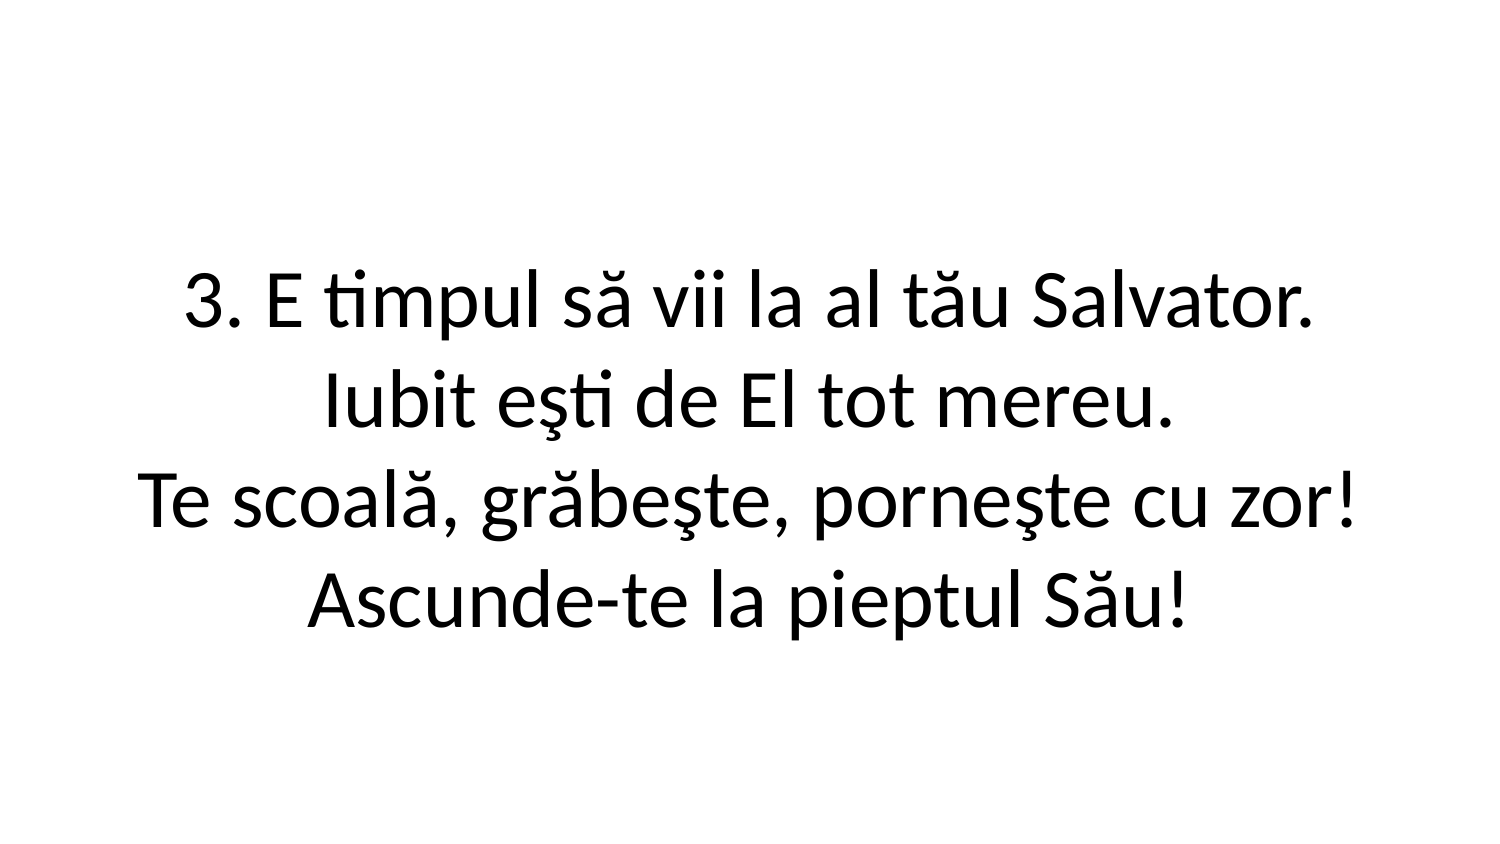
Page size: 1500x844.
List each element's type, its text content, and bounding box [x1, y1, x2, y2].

text_box 3. E timpul să vii la al tău Salvator. Iubit eşti de El tot mereu. Te scoală, grăbeşte, porneşte cu zor! Ascunde-te la pieptul Său! [123, 192, 1377, 652]
